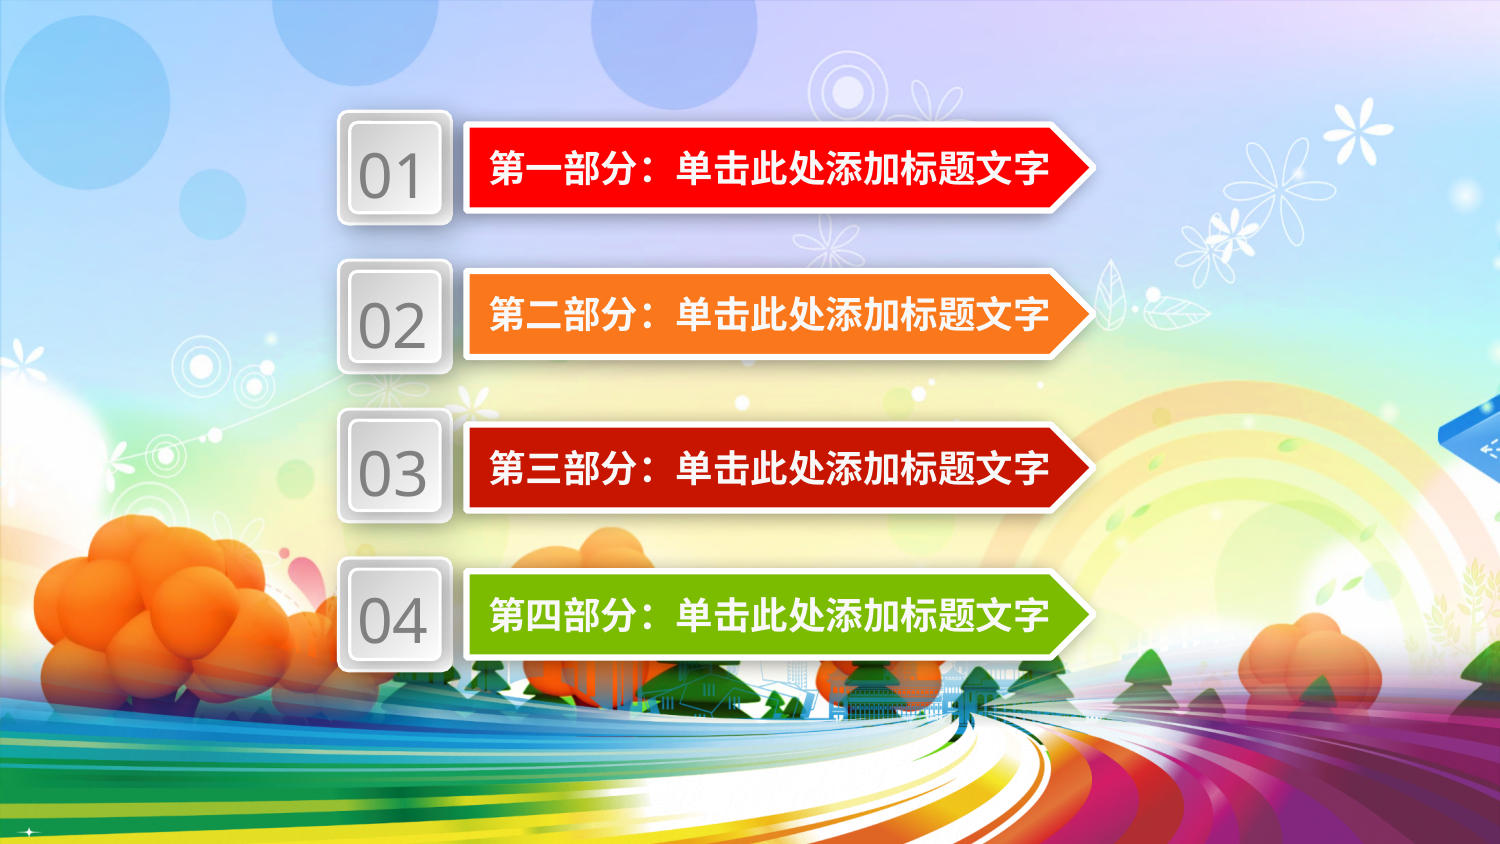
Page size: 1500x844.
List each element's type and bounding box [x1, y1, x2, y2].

picture [0, 0, 1500, 844]
text_box [338, 259, 452, 374]
text_box [338, 557, 452, 671]
text_box [338, 408, 452, 523]
text_box [338, 110, 452, 225]
